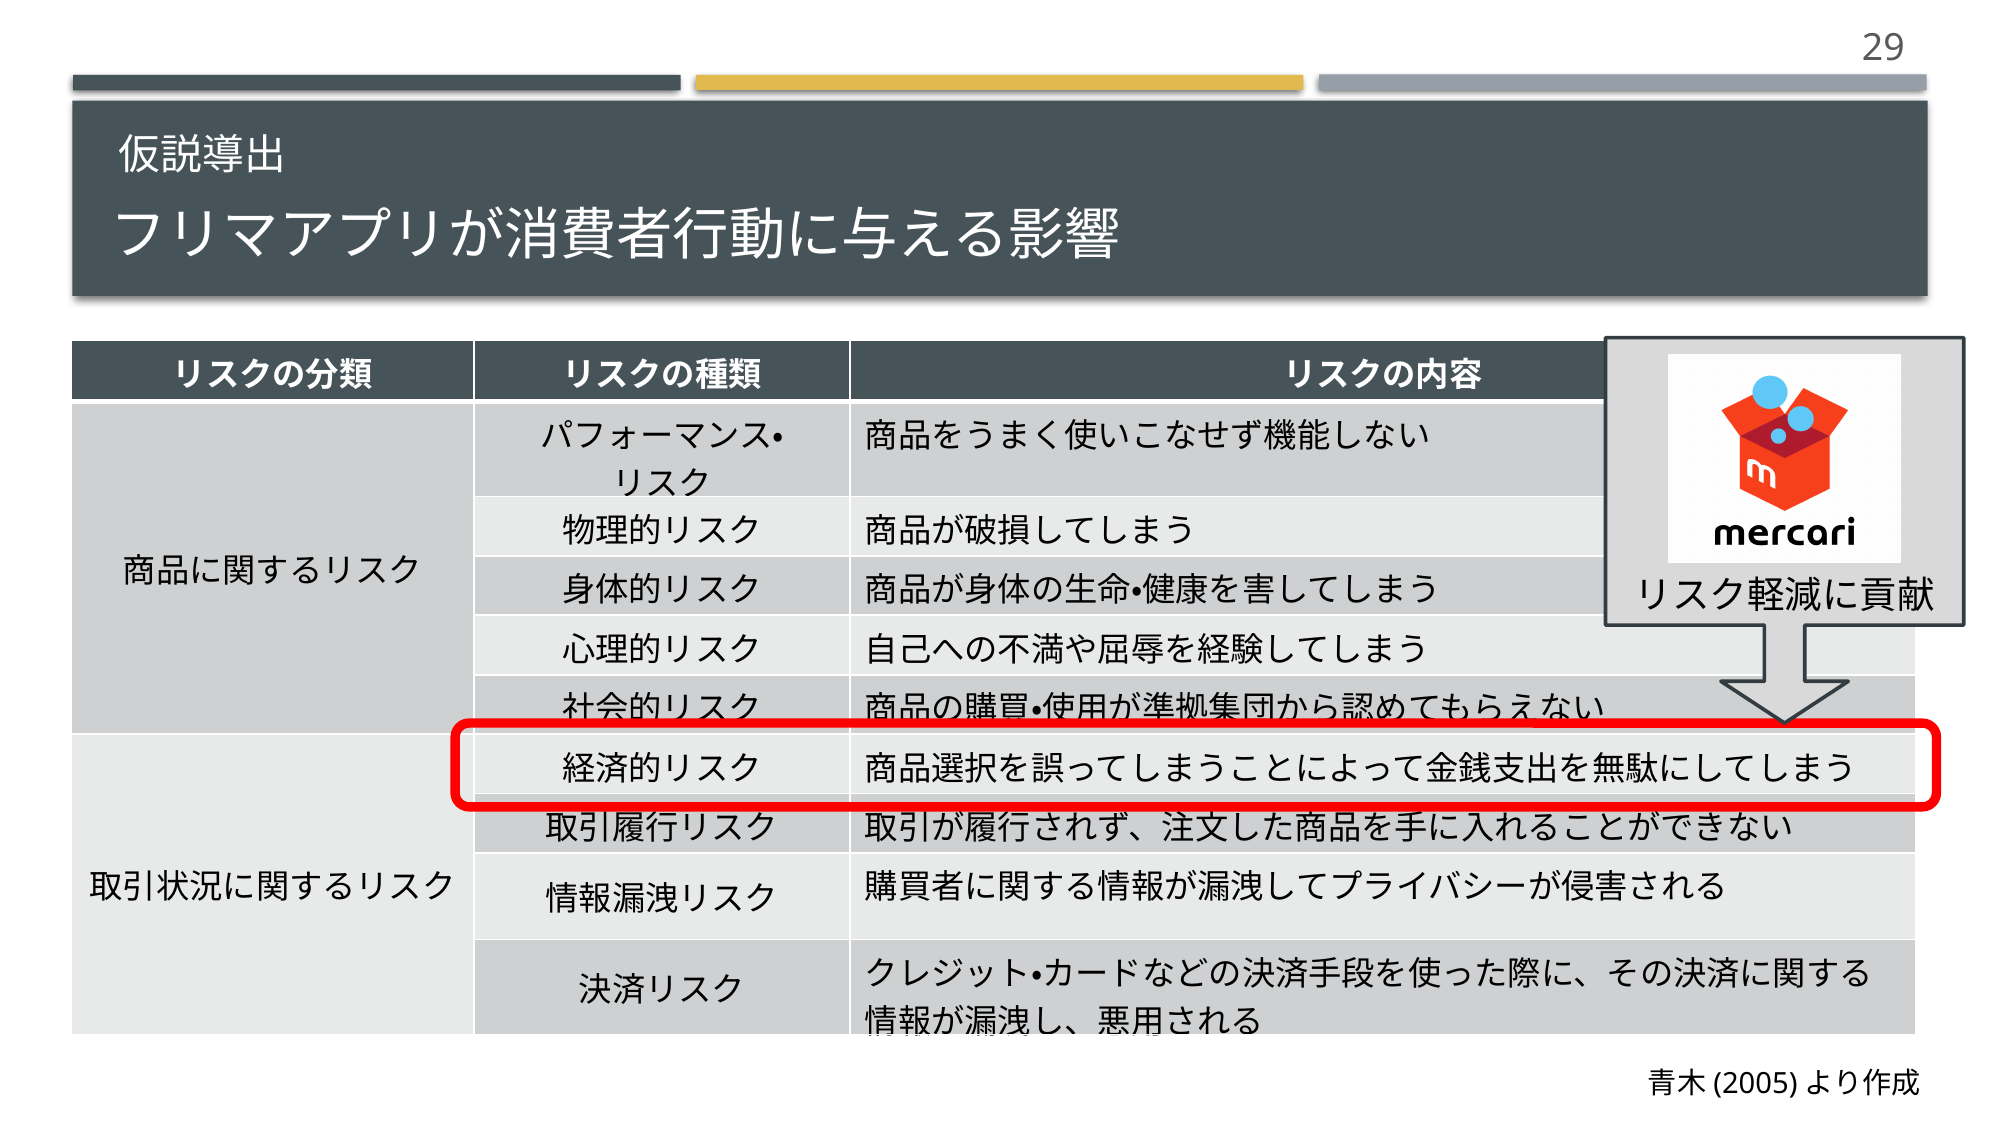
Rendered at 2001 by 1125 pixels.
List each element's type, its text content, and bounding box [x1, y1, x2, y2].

table_header リスクの種類 [475, 341, 849, 399]
table_cell 商品が破損してしまう [851, 497, 1599, 555]
table_cell クレジット・カードなどの決済手段を使った際に、その決済に関する情報が漏洩し、悪用される [851, 940, 1915, 1034]
table_cell 取引状況に関するリスク [72, 735, 473, 1034]
text_box 青木(2005)より作成 [1559, 1056, 2000, 1107]
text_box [1604, 337, 1965, 724]
table_cell 心理的リスク [475, 616, 849, 674]
text_box 仮説導出 [103, 120, 522, 185]
table_header リスクの分類 [72, 341, 473, 399]
table_cell 商品が身体の生命・健康を害してしまう [851, 557, 1599, 614]
table_cell 商品の購買・使用が準拠集団から認めてもらえない [851, 676, 1599, 721]
title フリマアプリが消費者行動に与える影響 [95, 185, 1353, 274]
text_box [453, 721, 1939, 809]
table_cell 情報漏洩リスク [475, 854, 849, 939]
table_cell 商品に関するリスク [72, 404, 473, 733]
table_header リスクの内容 [851, 341, 1600, 399]
table_cell パフォーマンス・ リスク [475, 404, 849, 496]
table_cell 身体的リスク [475, 557, 849, 614]
table_cell 購買者に関する情報が漏洩してプライバシーが侵害される [851, 854, 1915, 939]
table_cell 社会的リスク [475, 676, 849, 721]
table_cell 決済リスク [475, 940, 849, 1034]
slide_number 29 [1747, 19, 1920, 79]
table_cell 取引履行リスク [475, 809, 849, 852]
table_cell 物理的リスク [475, 497, 849, 555]
table_cell 自己への不満や屈辱を経験してしまう [851, 616, 1599, 674]
table_cell 取引が履行されず、注文した商品を手に入れることができない [851, 809, 1915, 852]
table_cell 商品をうまく使いこなせず機能しない [851, 404, 1599, 496]
